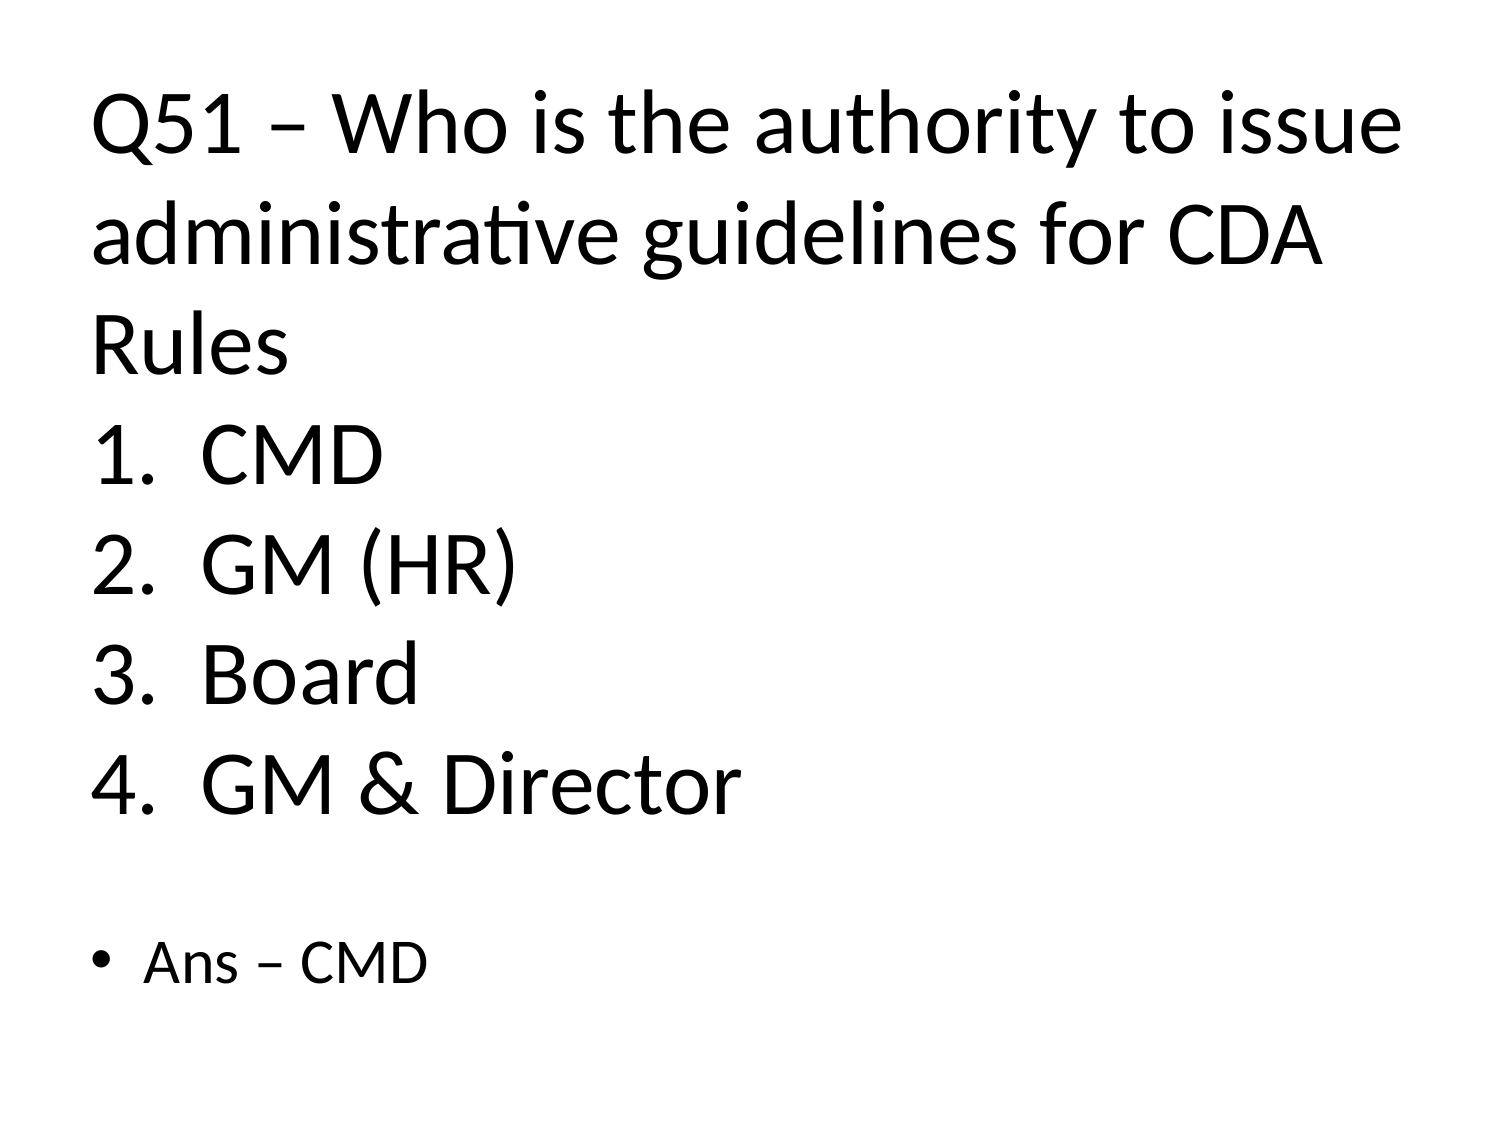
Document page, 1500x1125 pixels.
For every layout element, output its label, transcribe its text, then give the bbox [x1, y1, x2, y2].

title Q51 – Who is the authority to issue administrative guidelines for CDA Rules 1. CMD 2. GM (HR) 3. Board 4. GM & Director [75, 45, 1425, 850]
list Ans – CMD [75, 912, 1425, 1005]
